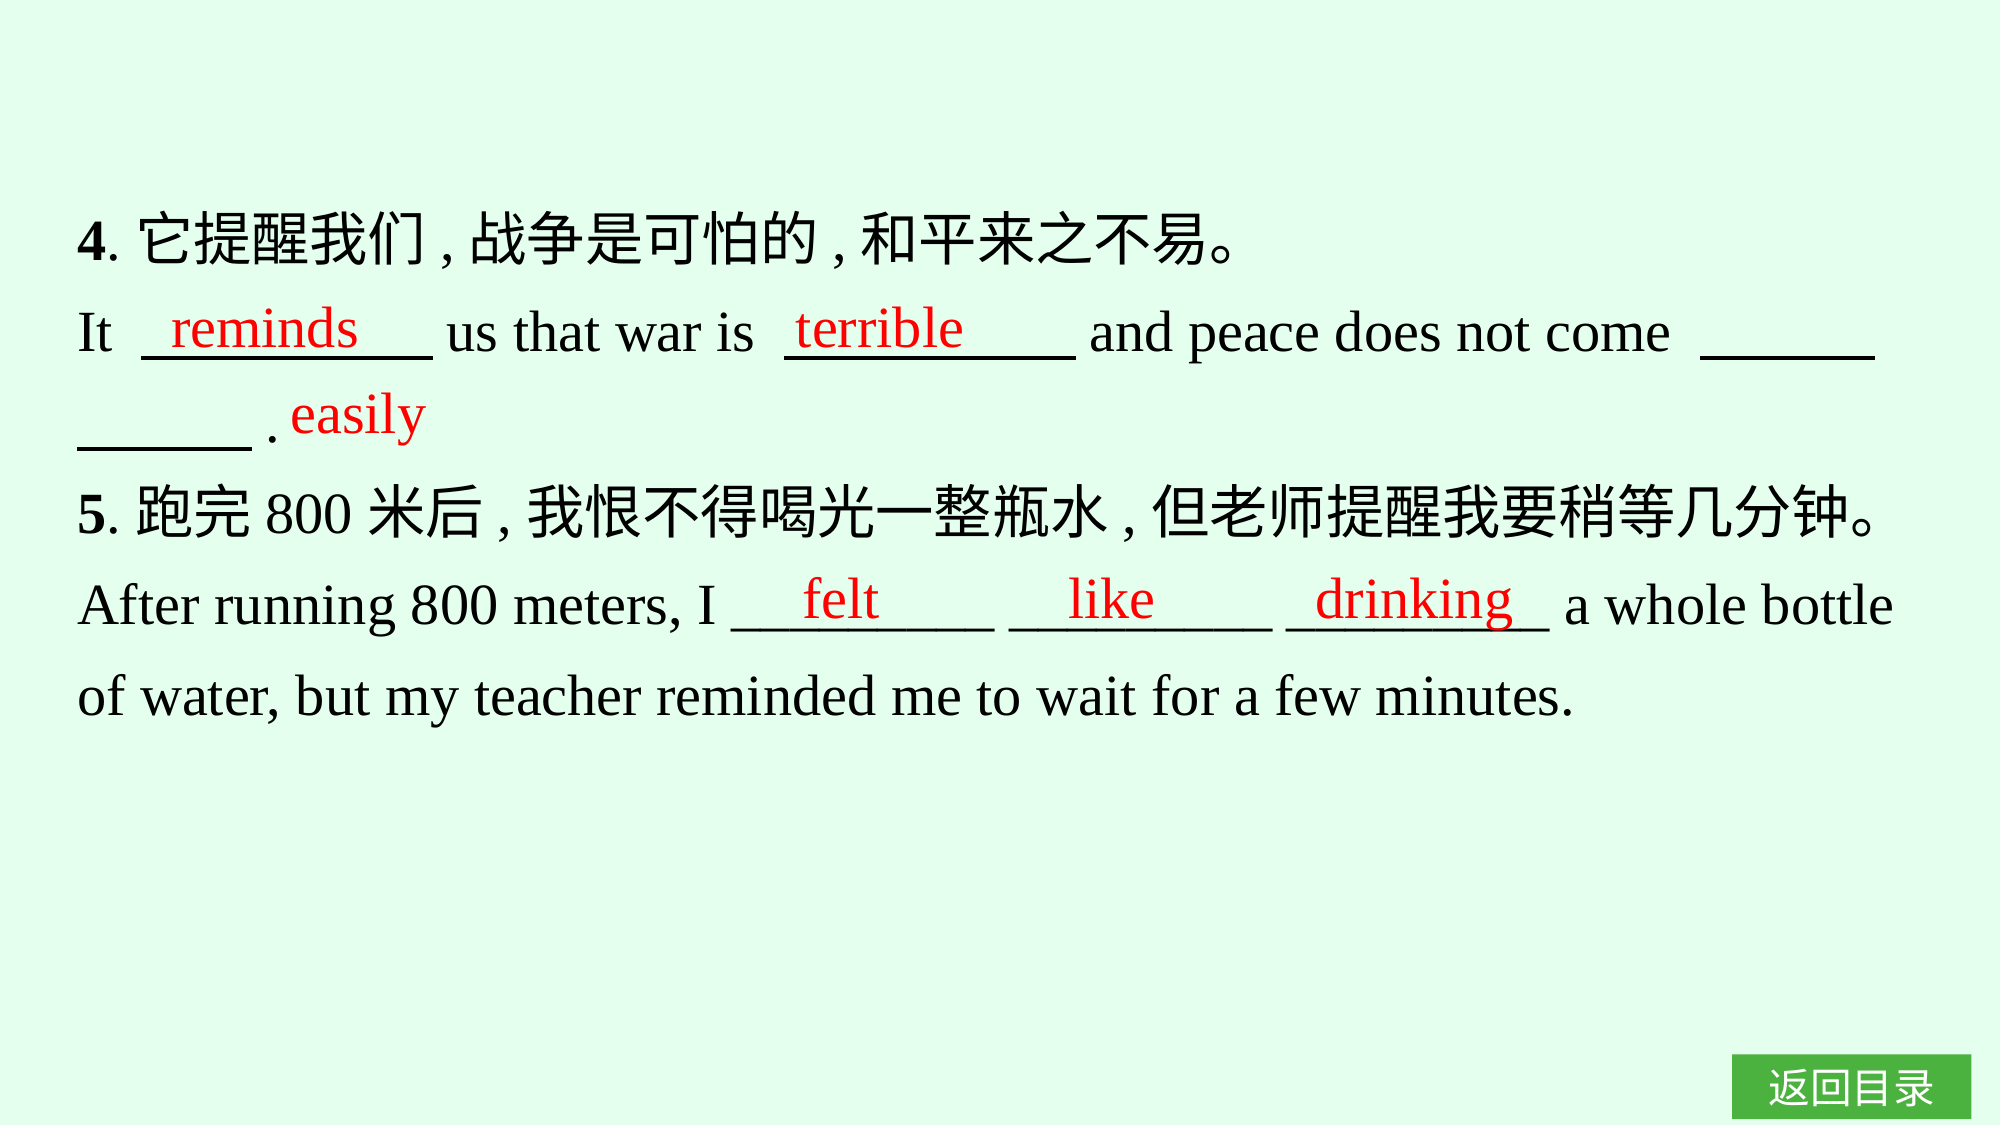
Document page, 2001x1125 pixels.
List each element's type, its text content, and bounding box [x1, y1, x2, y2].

text_box easily [275, 353, 442, 453]
text_box 4.它提醒我们,战争是可怕的,和平来之不易。 It us that war is and peace does not come . 5.跑完800米后,我恨不得喝光一整瓶水,但老师提醒我要稍等几分钟。 After running 800 meters, I _________ _________ _________ a whole bottle of water, but my teacher reminded me to wait for a few minutes. [62, 173, 1938, 735]
text_box felt like drinking [787, 539, 1529, 638]
text_box reminds [156, 268, 374, 367]
text_box terrible [781, 268, 980, 367]
